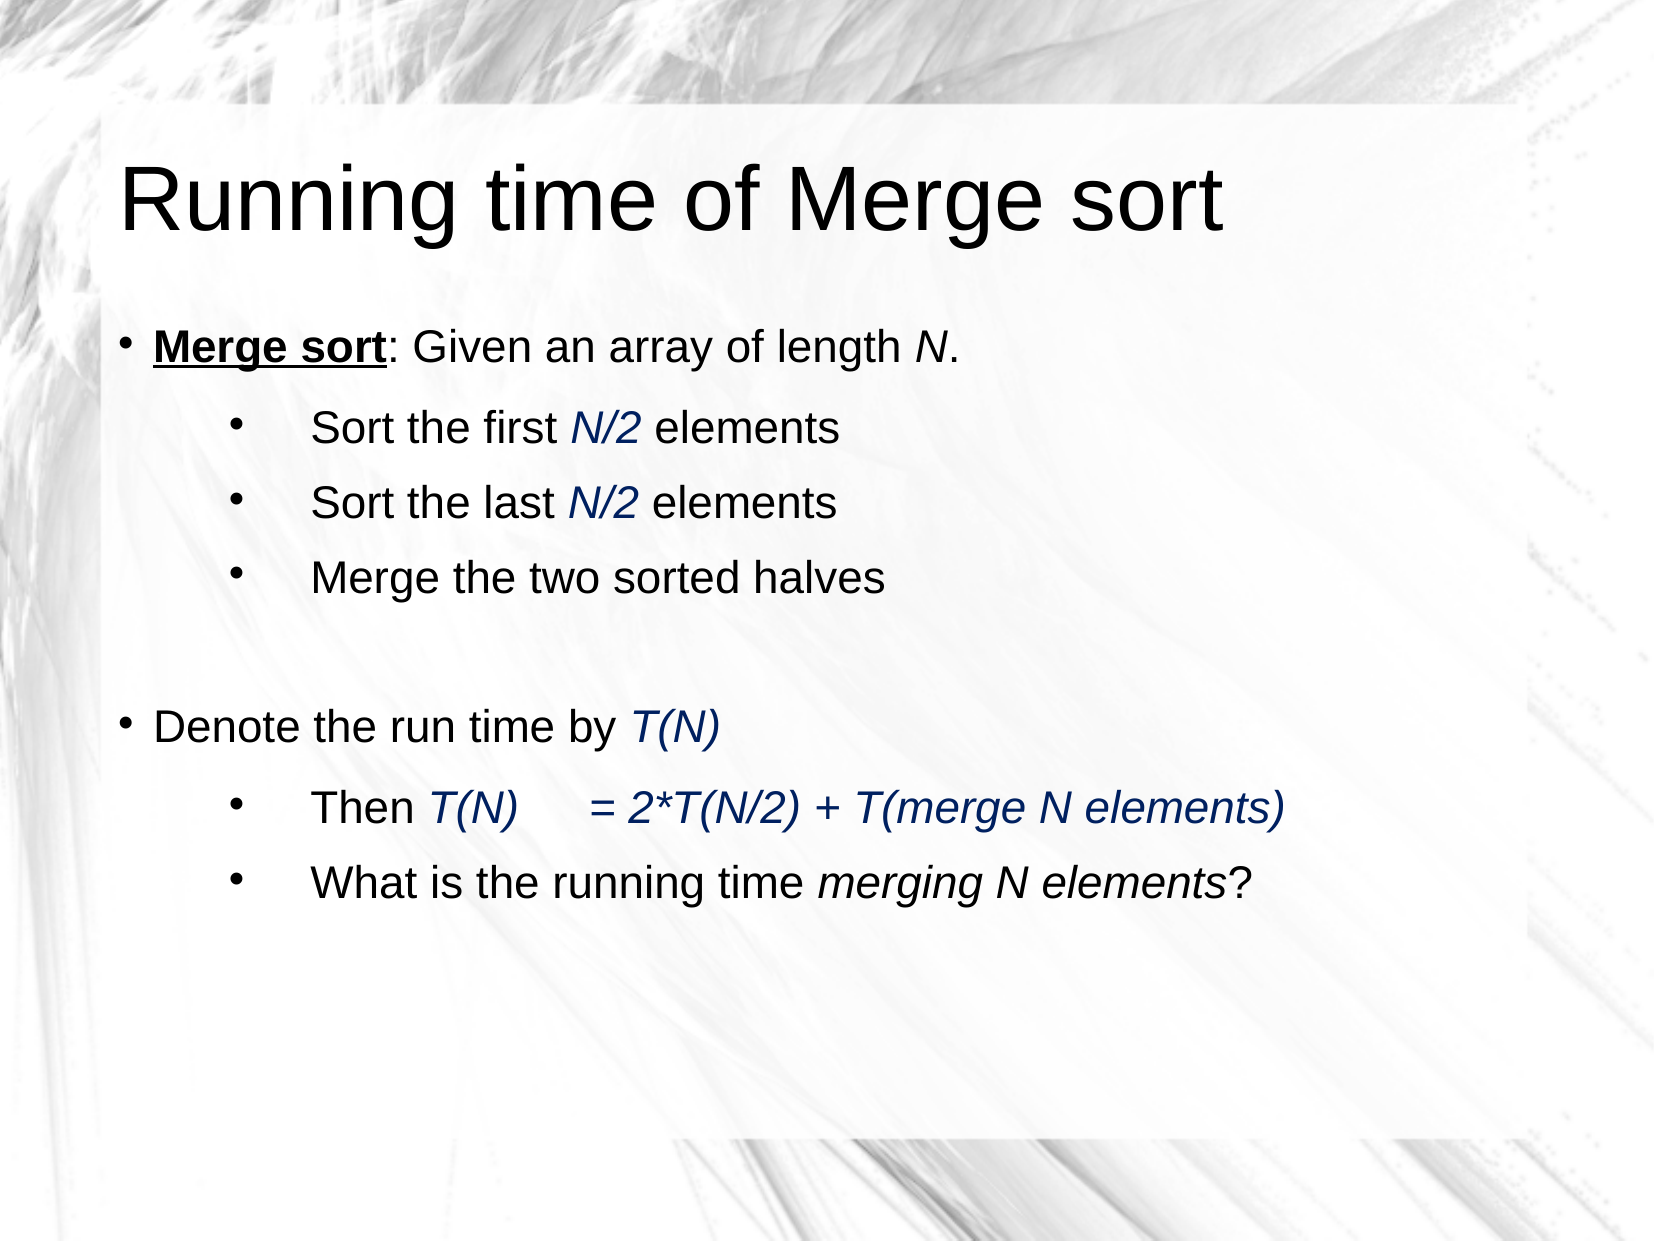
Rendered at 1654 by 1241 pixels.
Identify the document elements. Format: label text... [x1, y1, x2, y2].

title Running time of Merge sort [118, 112, 1506, 281]
list Merge sort: Given an array of length N. Sort the first N/2 elements Sort the last N/2 elements Merge the two sorted halves Denote the run time by T(N) Then T(N) = 2*T(N/2) + T(merge N elements) What is the running time merging N elements? [118, 319, 1571, 1109]
picture [0, 0, 1654, 1241]
